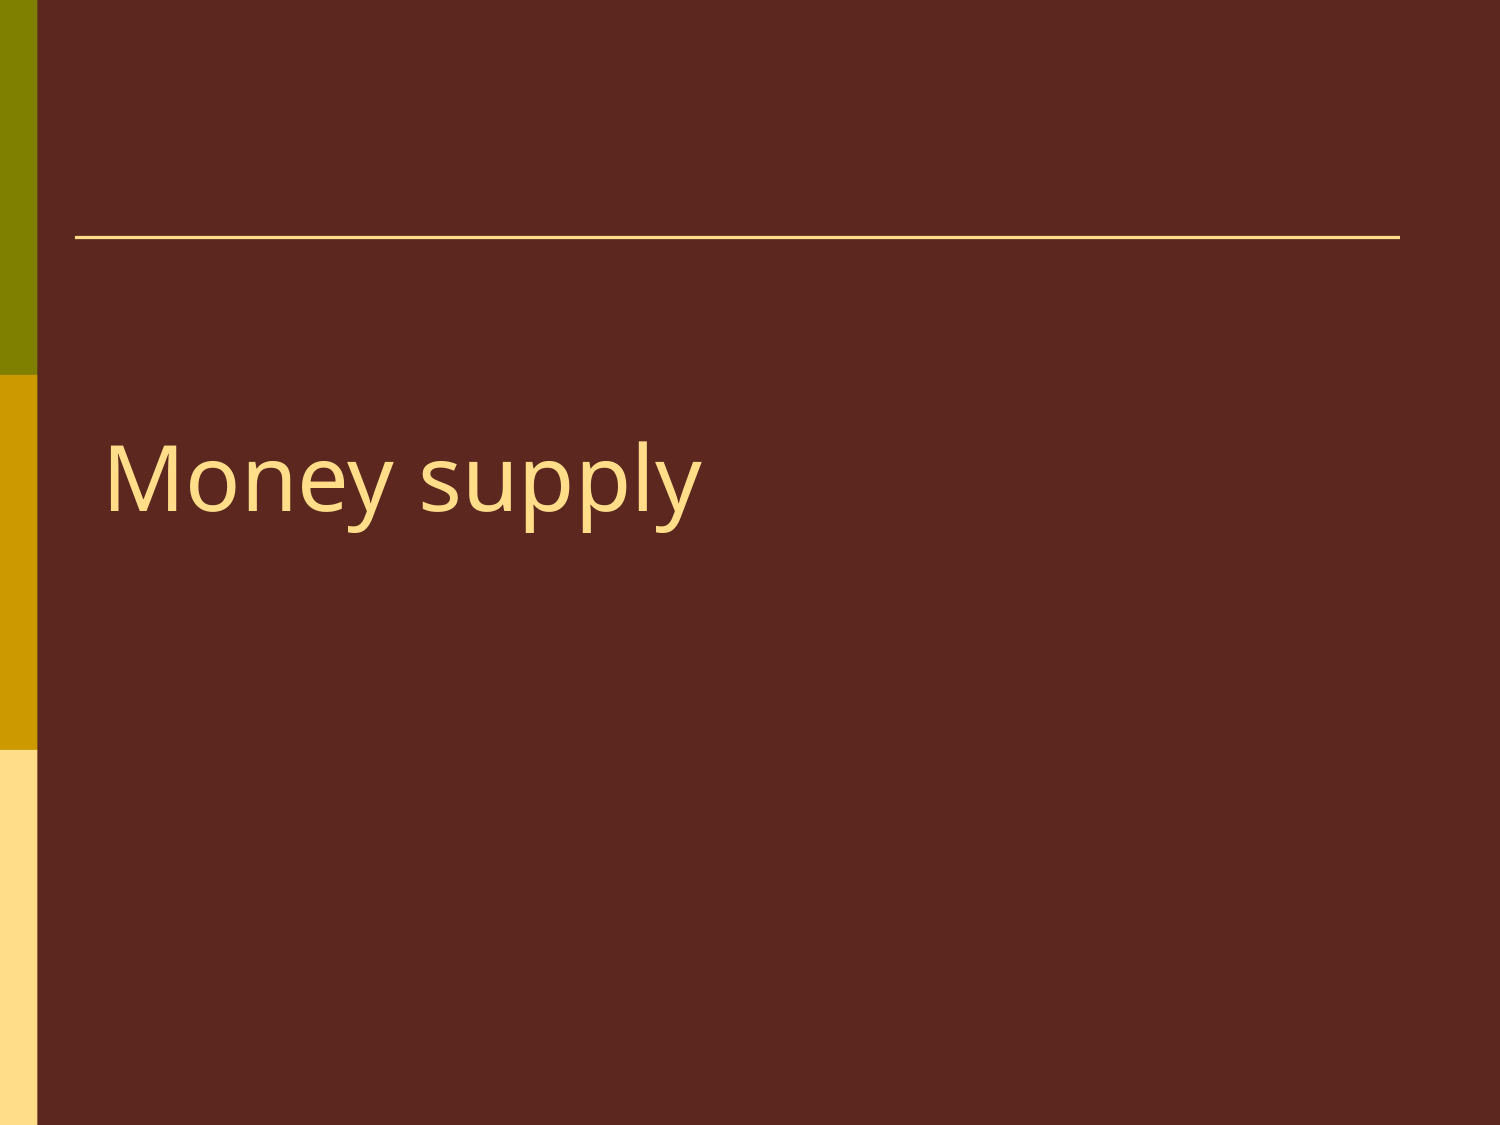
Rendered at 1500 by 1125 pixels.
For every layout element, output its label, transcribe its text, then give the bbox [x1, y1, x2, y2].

title Money supply [87, 350, 1438, 538]
